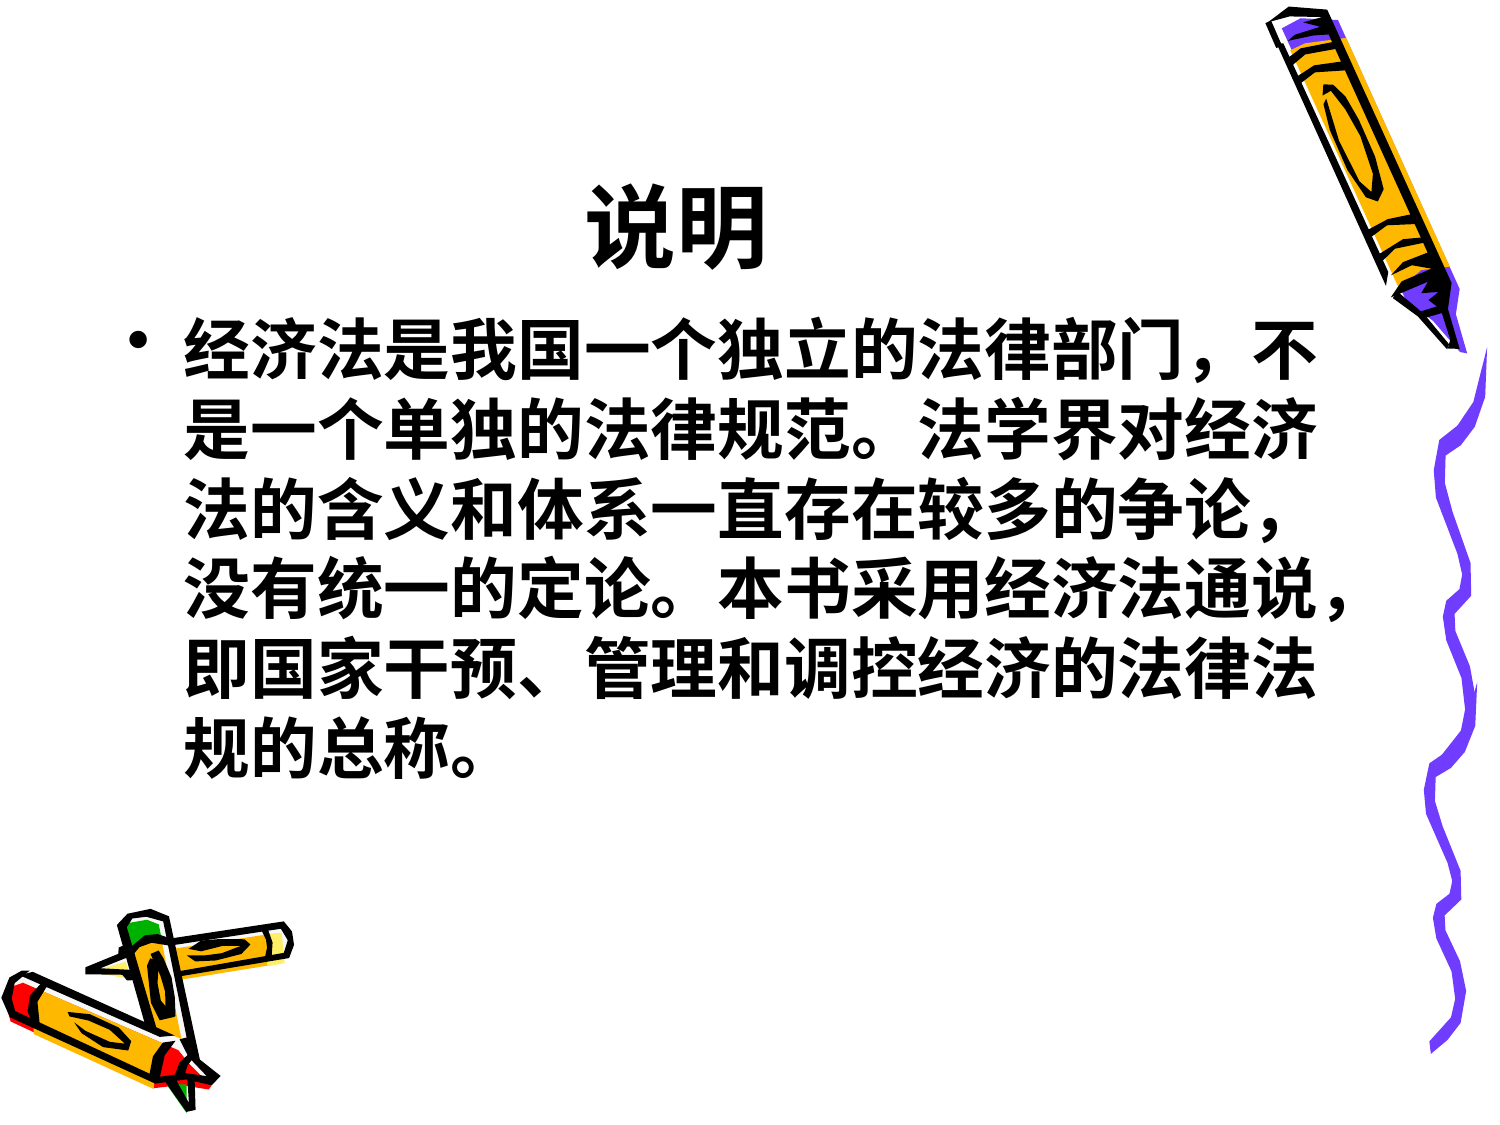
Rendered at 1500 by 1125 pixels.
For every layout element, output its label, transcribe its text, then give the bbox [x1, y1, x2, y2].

title 说明 [112, 24, 1240, 288]
list 经济法是我国一个独立的法律部门，不是一个单独的法律规范。法学界对经济法的含义和体系一直存在较多的争论，没有统一的定论。本书采用经济法通说，即国家干预、管理和调控经济的法律法规的总称。 [112, 299, 1376, 901]
